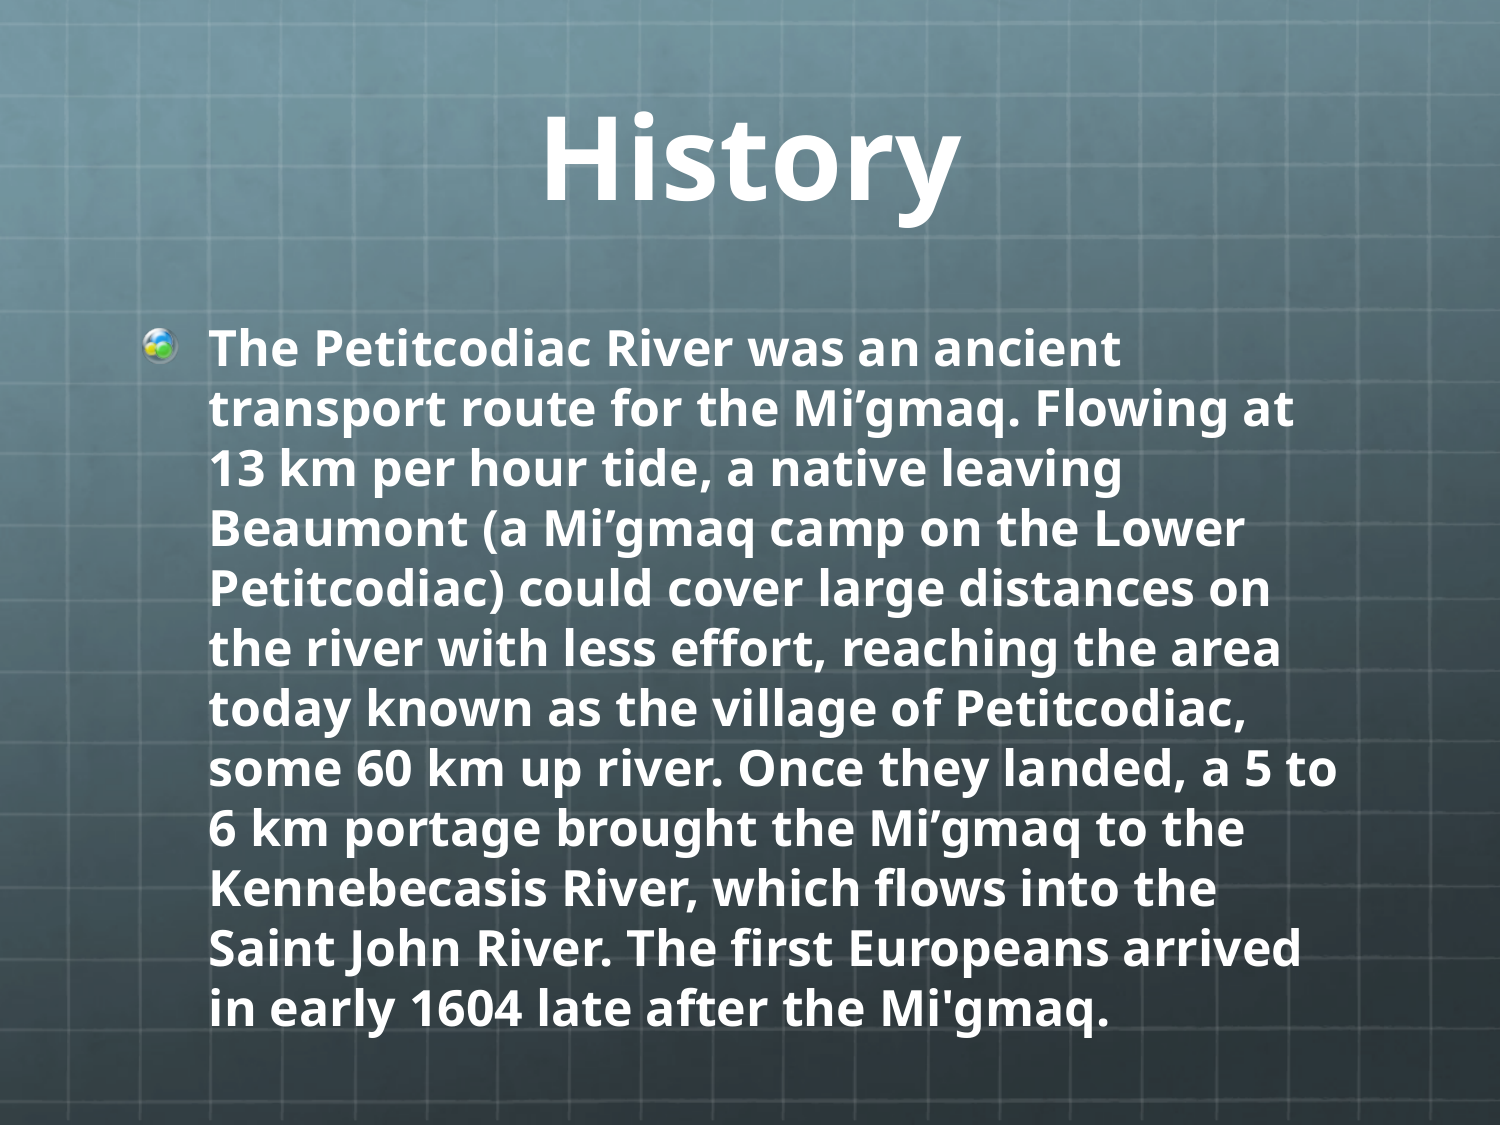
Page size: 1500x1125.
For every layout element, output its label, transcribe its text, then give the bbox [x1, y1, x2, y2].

picture [0, 0, 1500, 1125]
title History [127, 17, 1372, 289]
list The Petitcodiac River was an ancient transport route for the Mi’gmaq. Flowing at 13 km per hour tide, a native leaving Beaumont (a Mi’gmaq camp on the Lower Petitcodiac) could cover large distances on the river with less effort, reaching the area today known as the village of Petitcodiac, some 60 km up river. Once they landed, a 5 to 6 km portage brought the Mi’gmaq to the Kennebecasis River, which flows into the Saint John River. The first Europeans arrived in early 1604 late after the Mi'gmaq. [127, 308, 1372, 958]
